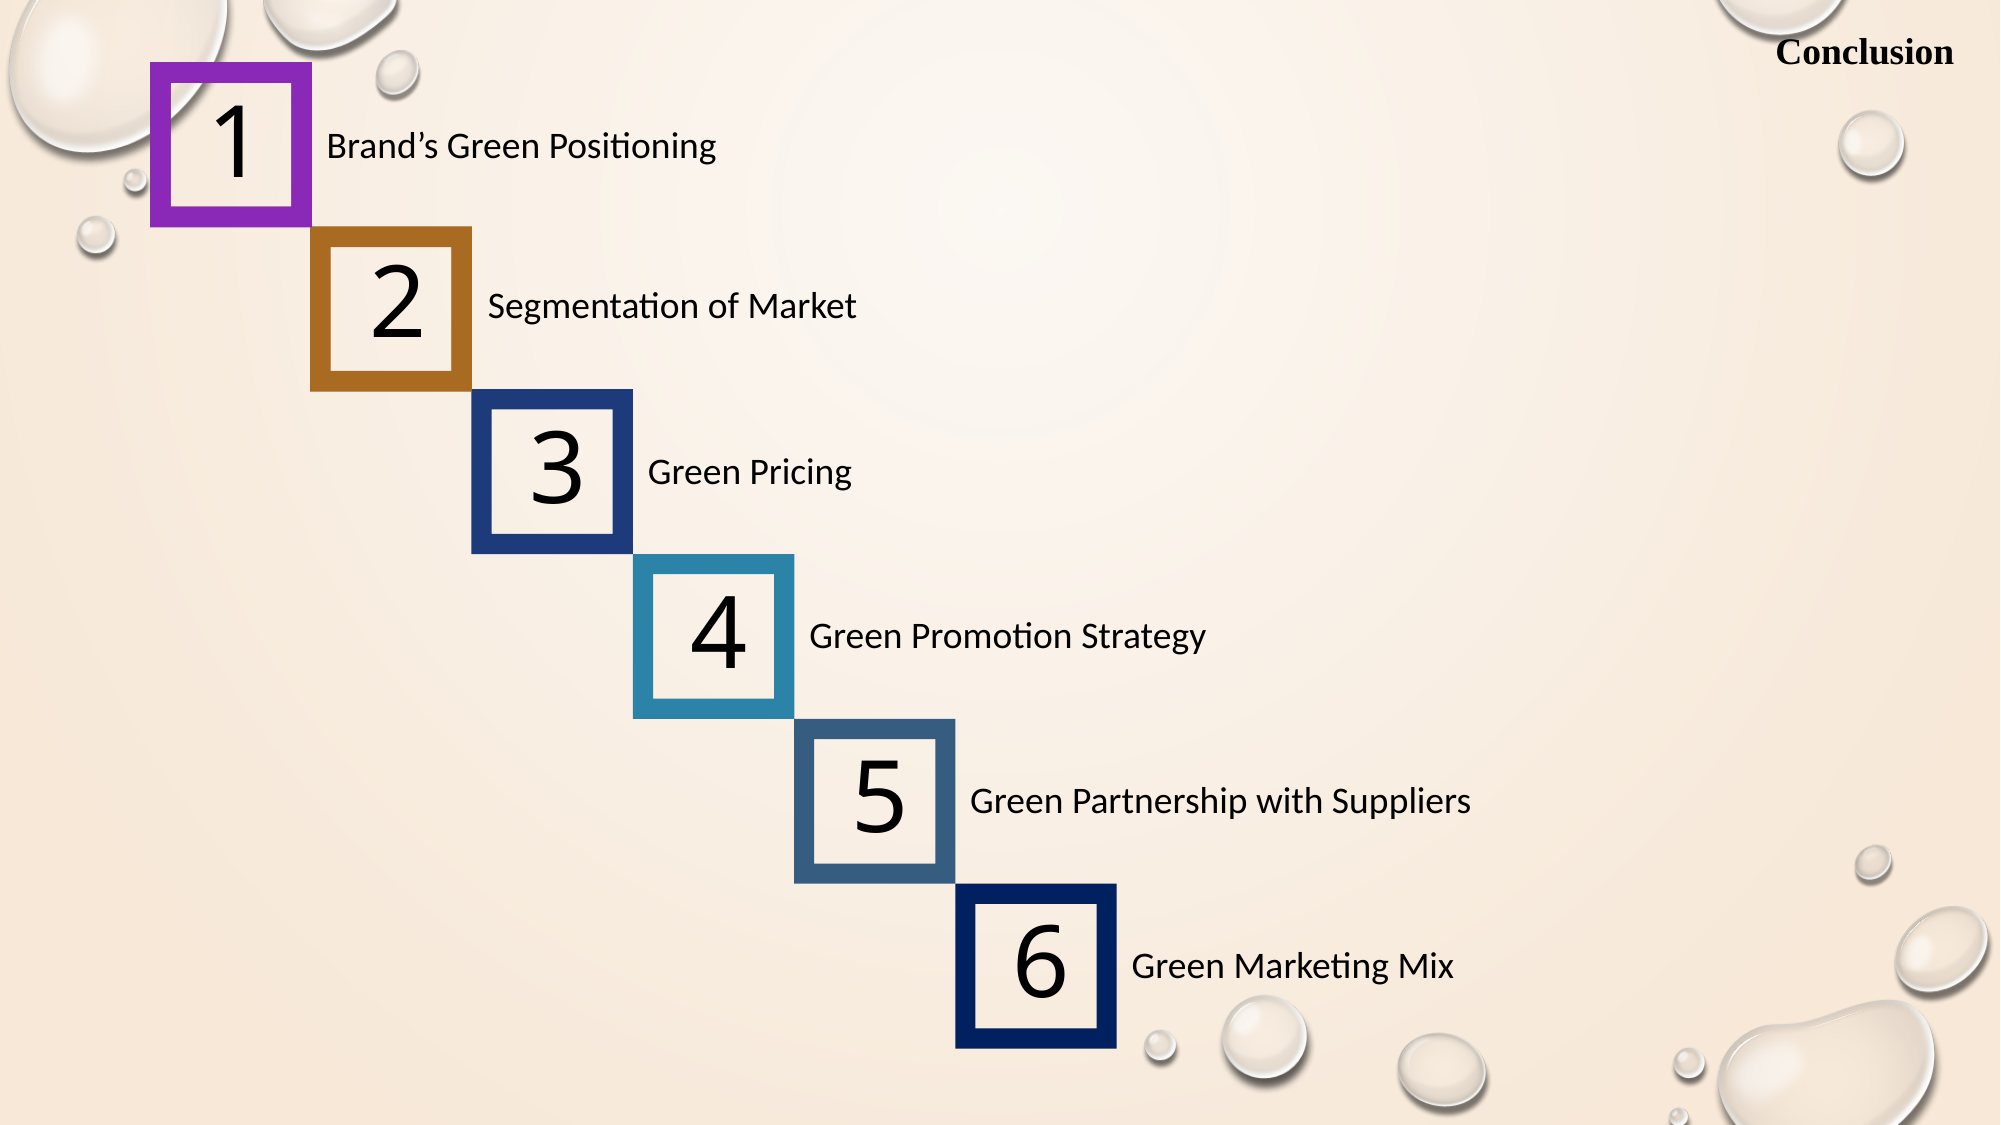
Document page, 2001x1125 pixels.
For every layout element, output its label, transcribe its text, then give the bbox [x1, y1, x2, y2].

text_box Green Pricing [800, 439, 1470, 500]
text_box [309, 226, 634, 557]
text_box Green Partnership with Suppliers [1122, 768, 1792, 829]
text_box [955, 883, 1279, 1125]
text_box Conclusion [1226, 19, 1970, 79]
text_box Green Marketing Mix [1284, 933, 1953, 994]
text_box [150, 61, 474, 392]
text_box Brand’s Green Positioning [477, 114, 1148, 174]
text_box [471, 388, 795, 720]
picture [0, 0, 2000, 1125]
text_box Green Promotion Strategy [961, 604, 1631, 664]
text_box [793, 718, 1117, 1049]
text_box Segmentation of Market [640, 273, 1310, 334]
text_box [632, 553, 956, 884]
